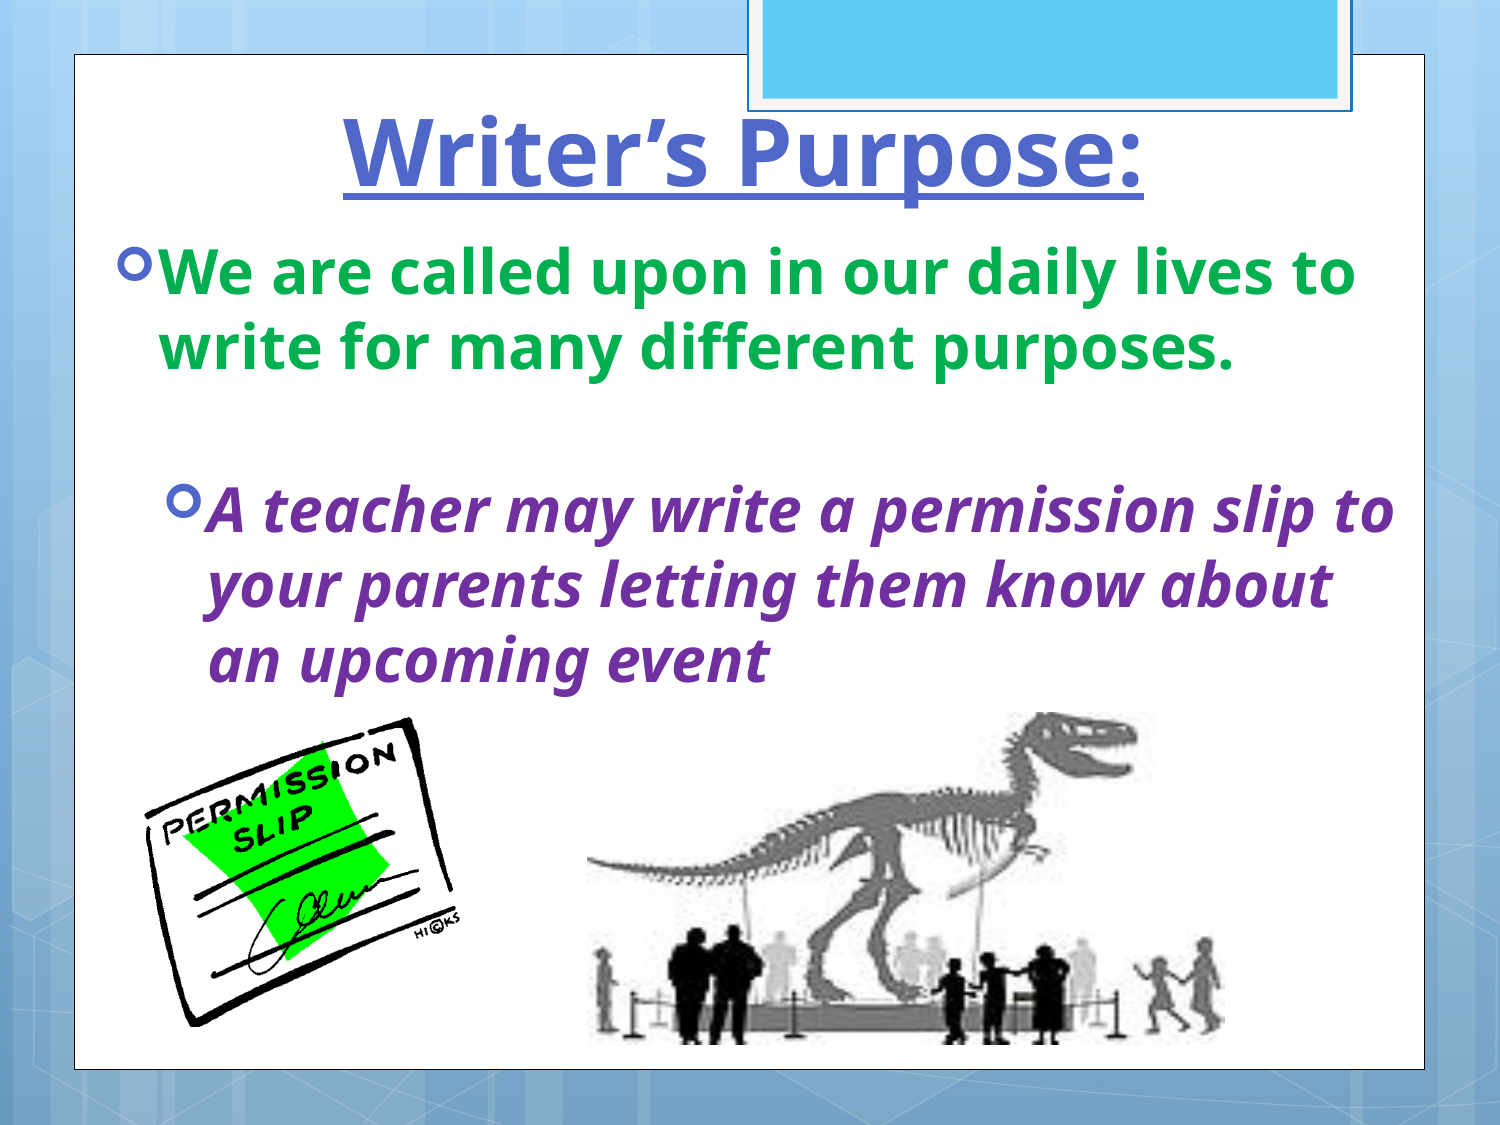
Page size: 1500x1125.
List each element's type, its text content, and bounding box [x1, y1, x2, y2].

title Writer’s Purpose: [62, 24, 1425, 213]
list We are called upon in our daily lives to write for many different purposes. A teacher may write a permission slip to your parents letting them know about an upcoming event [87, 224, 1413, 801]
picture [587, 712, 1226, 1045]
picture [137, 712, 476, 1036]
